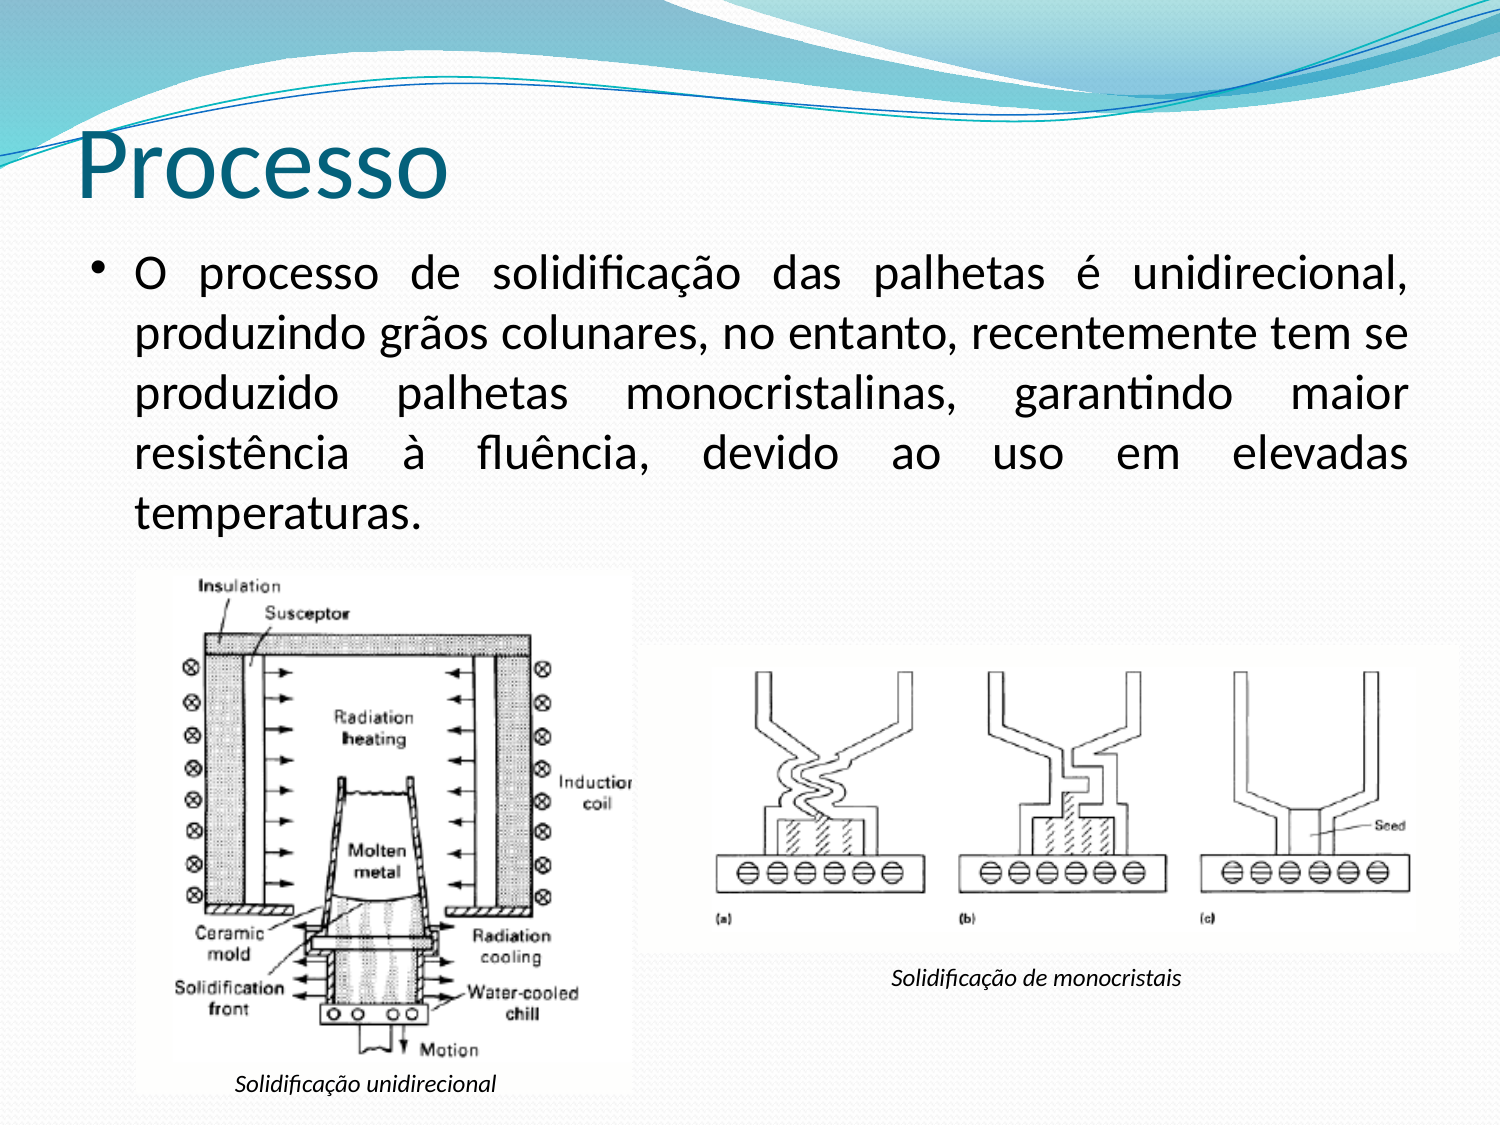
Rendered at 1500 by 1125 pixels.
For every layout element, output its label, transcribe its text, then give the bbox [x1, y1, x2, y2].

list O processo de solidificação das palhetas é unidirecional, produzindo grãos colunares, no entanto, recentemente tem se produzido palhetas monocristalinas, garantindo maior resistência à fluência, devido ao uso em elevadas temperaturas. [75, 232, 1425, 575]
picture [638, 644, 1459, 954]
text_box Solidificação de monocristais [876, 966, 1198, 999]
picture [135, 569, 633, 1095]
title Processo [75, 32, 1425, 220]
